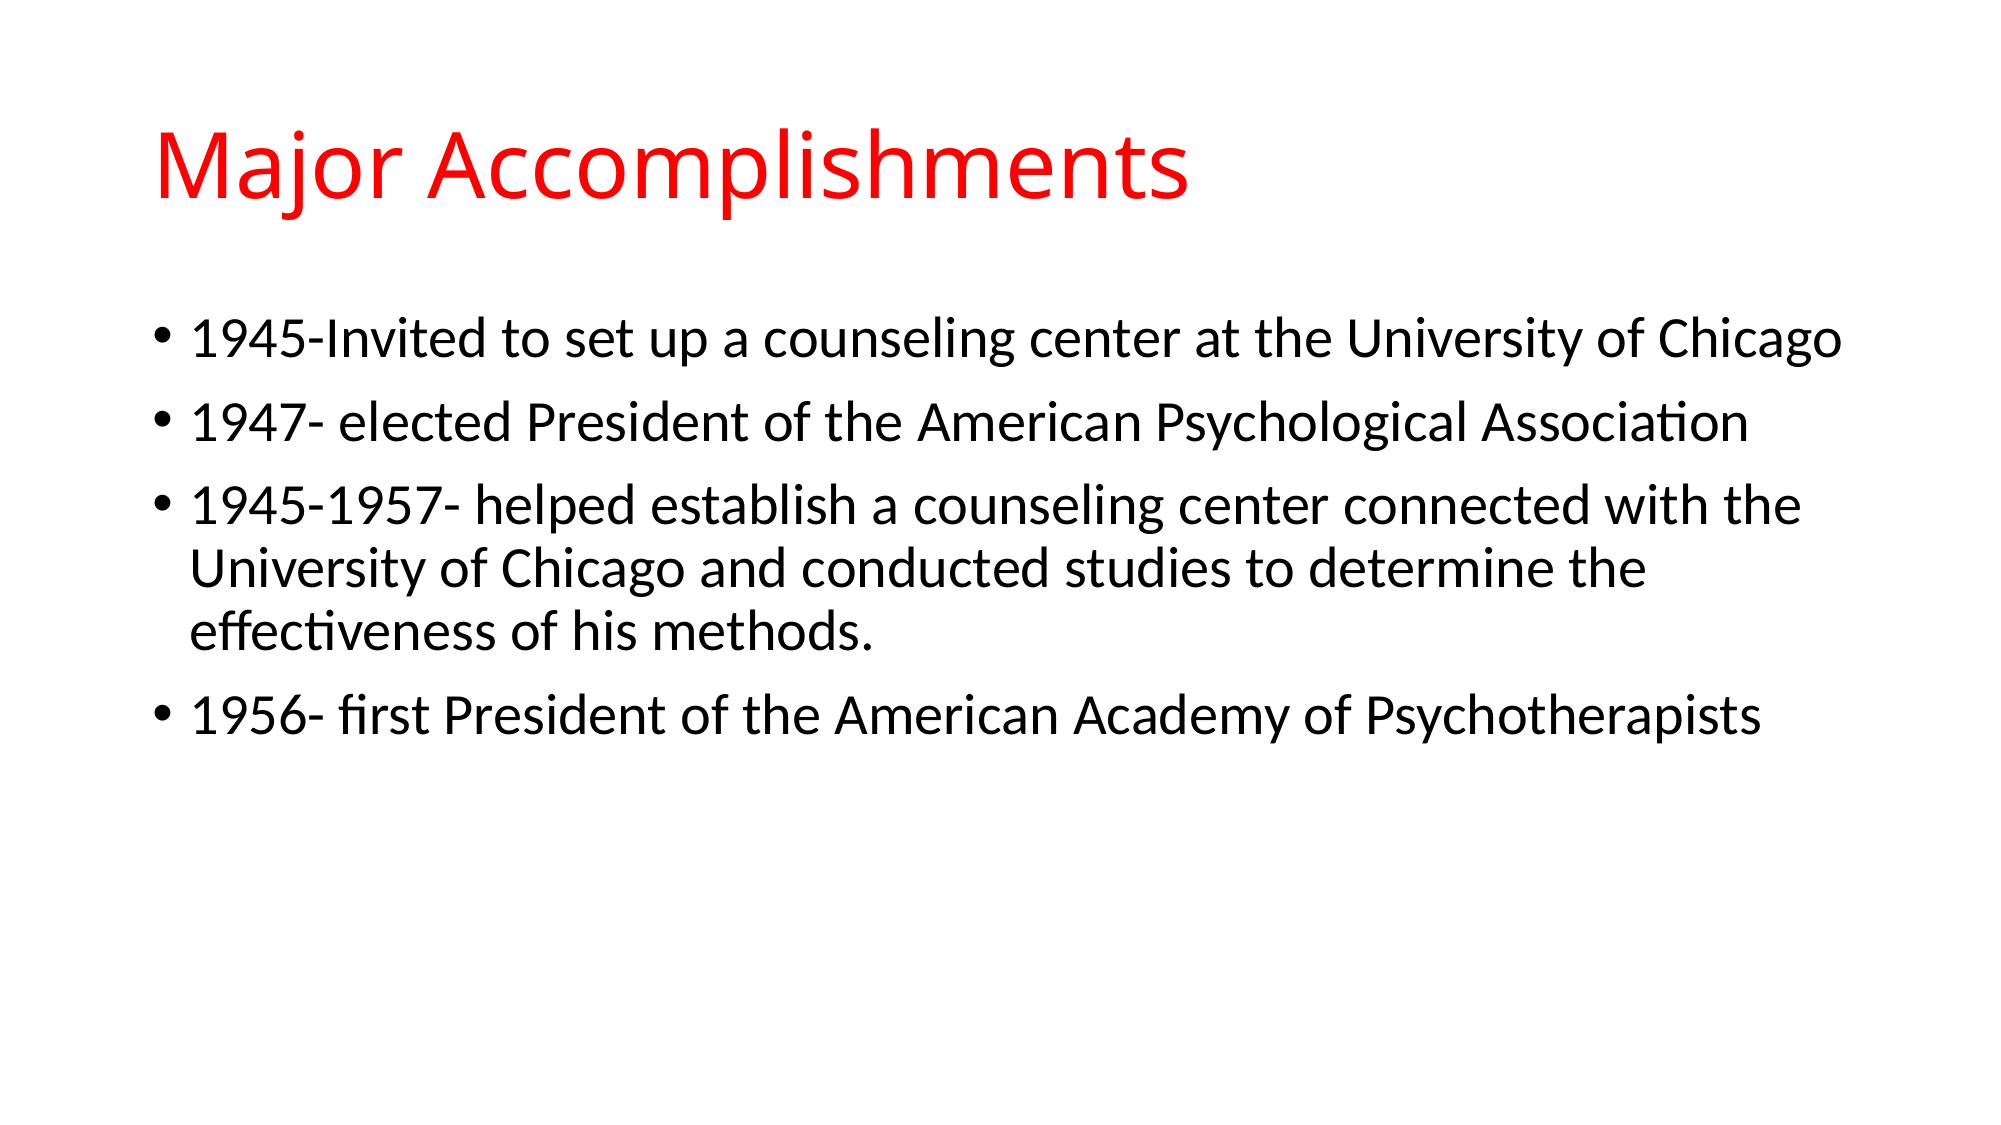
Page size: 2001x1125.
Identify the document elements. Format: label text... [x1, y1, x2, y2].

title Major Accomplishments [137, 59, 1863, 278]
list 1945-Invited to set up a counseling center at the University of Chicago 1947- elected President of the American Psychological Association 1945-1957- helped establish a counseling center connected with the University of Chicago and conducted studies to determine the effectiveness of his methods. 1956- first President of the American Academy of Psychotherapists [137, 299, 1863, 1014]
